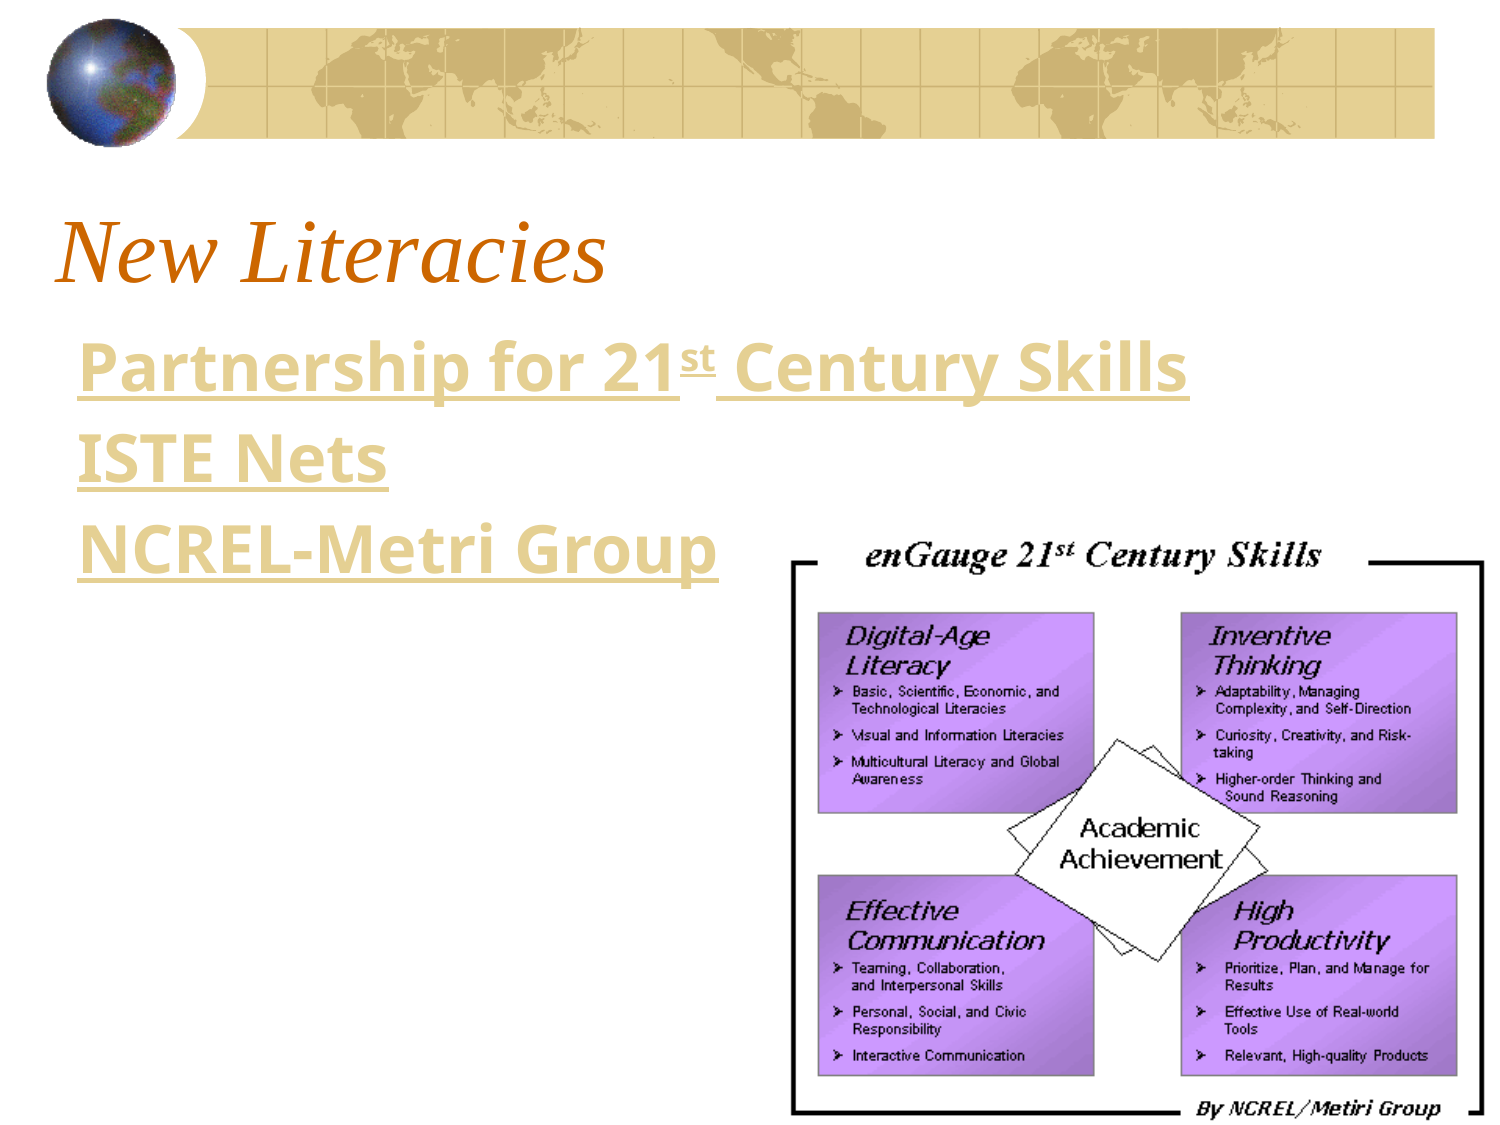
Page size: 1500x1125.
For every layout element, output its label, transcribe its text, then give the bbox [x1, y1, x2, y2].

picture [42, 14, 190, 151]
title New Literacies [40, 152, 1316, 341]
picture [782, 527, 1500, 1125]
text_box Partnership for 21st Century Skills ISTE Nets NCREL-Metri Group [62, 237, 1225, 685]
